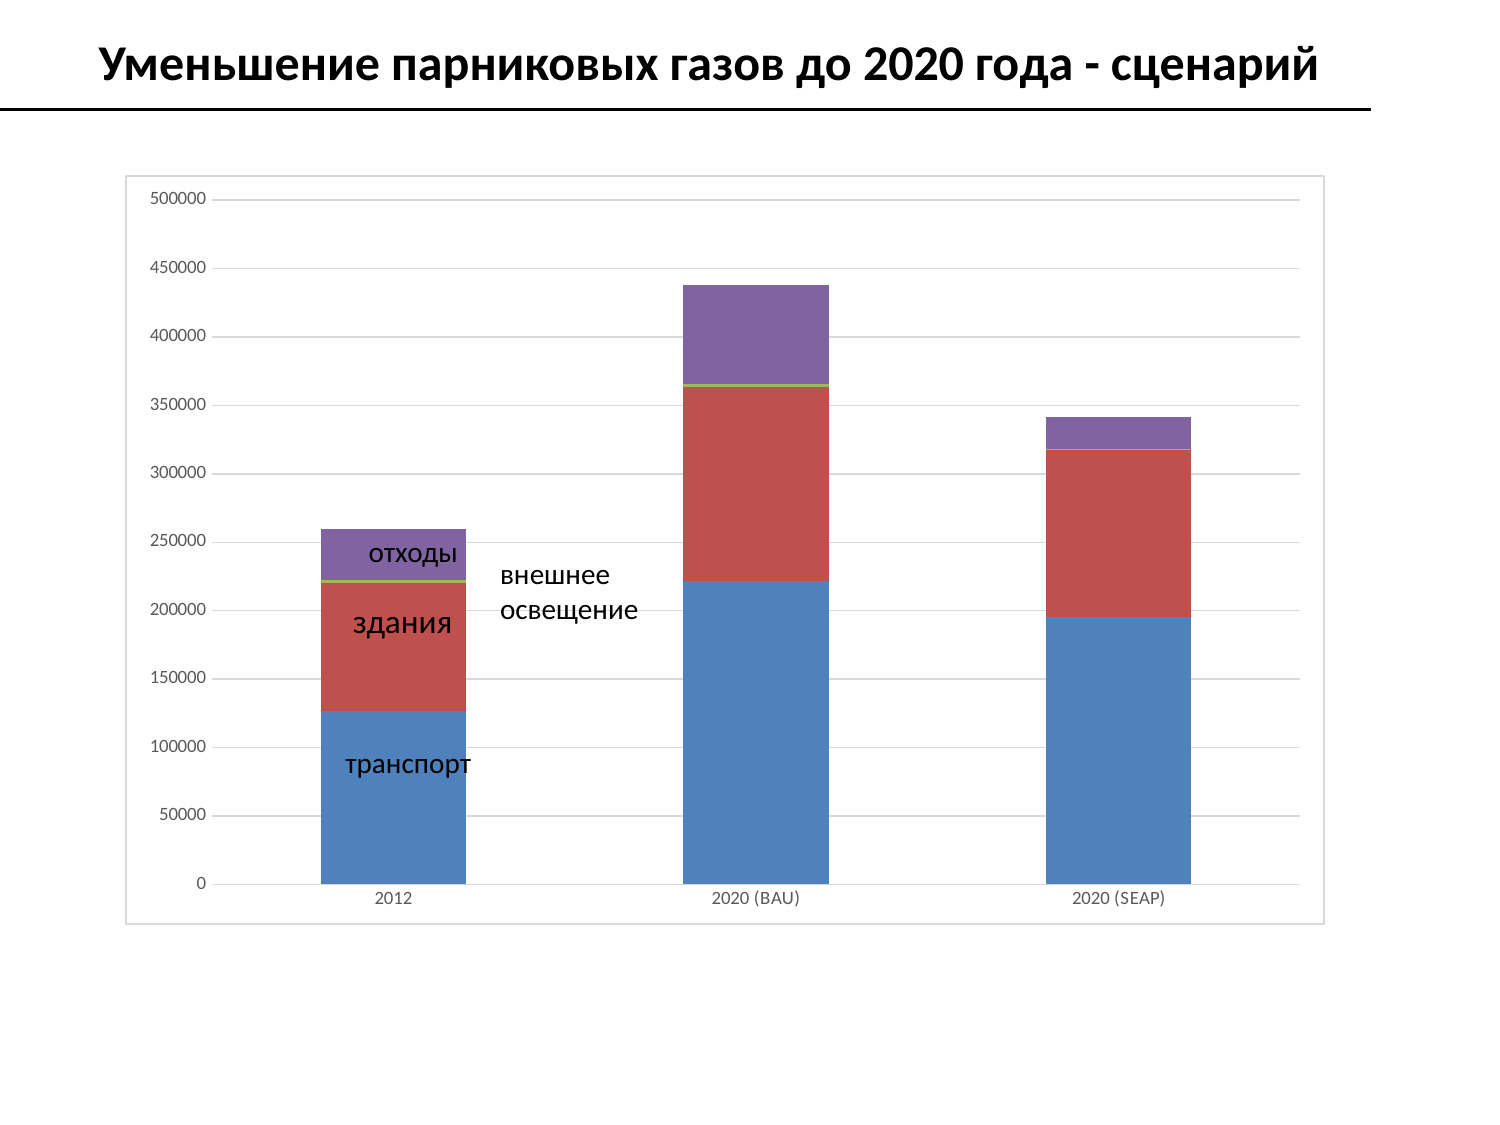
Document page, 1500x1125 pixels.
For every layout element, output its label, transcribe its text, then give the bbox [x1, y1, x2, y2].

text_box Уменьшение парниковых газов до 2020 года - сценарий [83, 23, 1375, 99]
chart [124, 174, 1326, 926]
